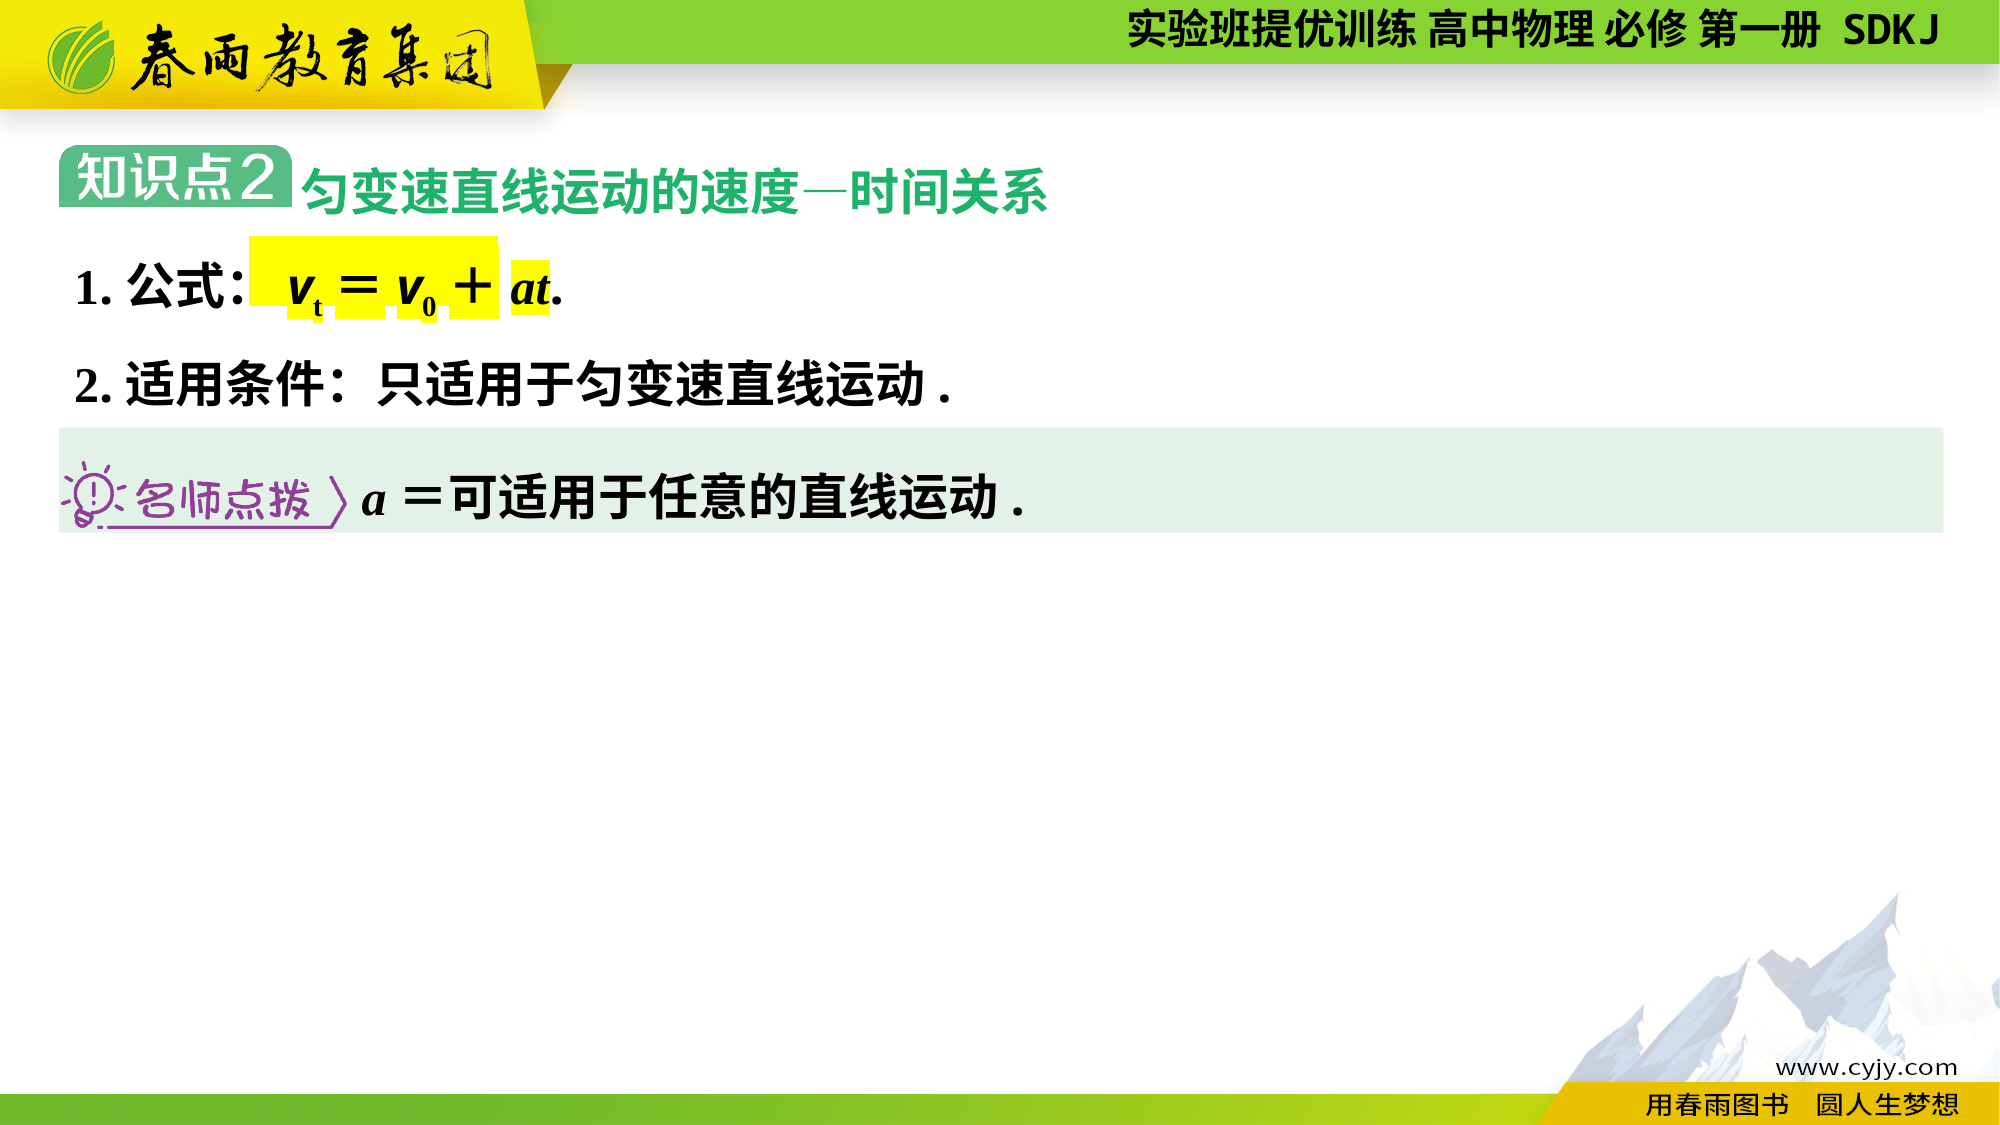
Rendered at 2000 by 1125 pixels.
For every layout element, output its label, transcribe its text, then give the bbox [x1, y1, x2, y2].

list 匀变速直线运动的速度—时间关系 1.公式：vt＝v0＋at. 2.适用条件：只适用于匀变速直线运动. [59, 122, 1944, 399]
picture [0, 0, 2000, 1125]
